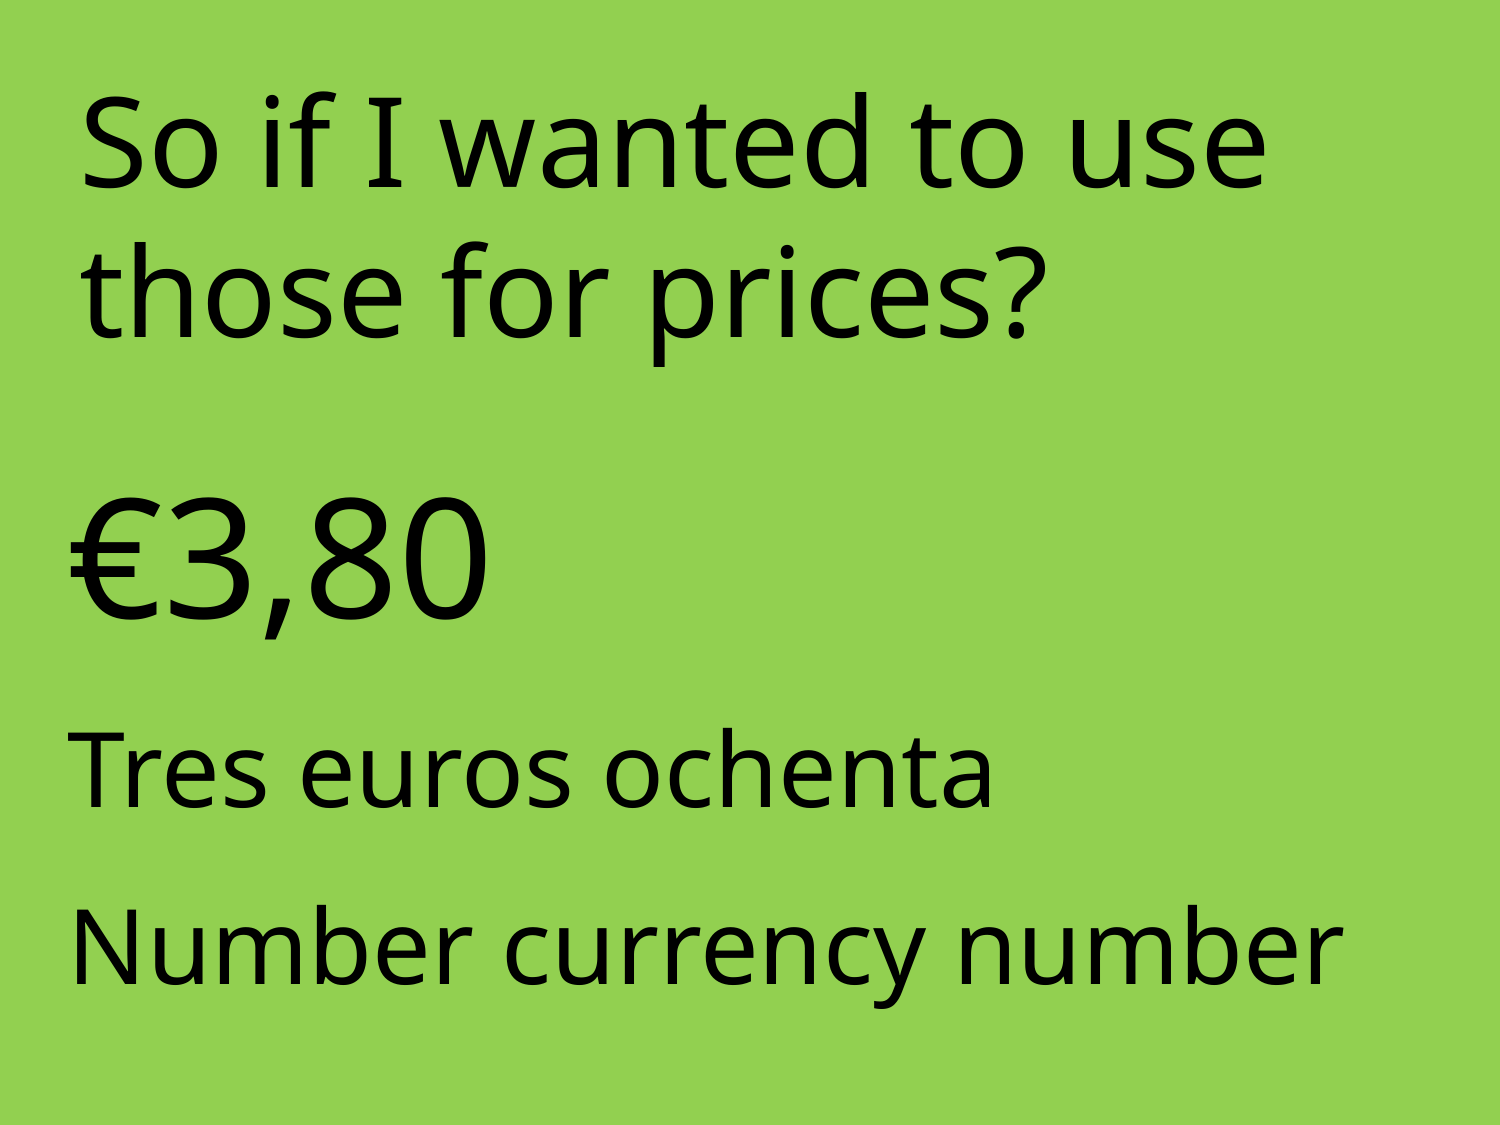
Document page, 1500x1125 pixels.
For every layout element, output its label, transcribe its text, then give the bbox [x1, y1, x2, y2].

text_box €3,80 Tres euros ochenta Number currency number [53, 444, 1400, 1013]
text_box So if I wanted to use those for prices? [64, 54, 1447, 370]
